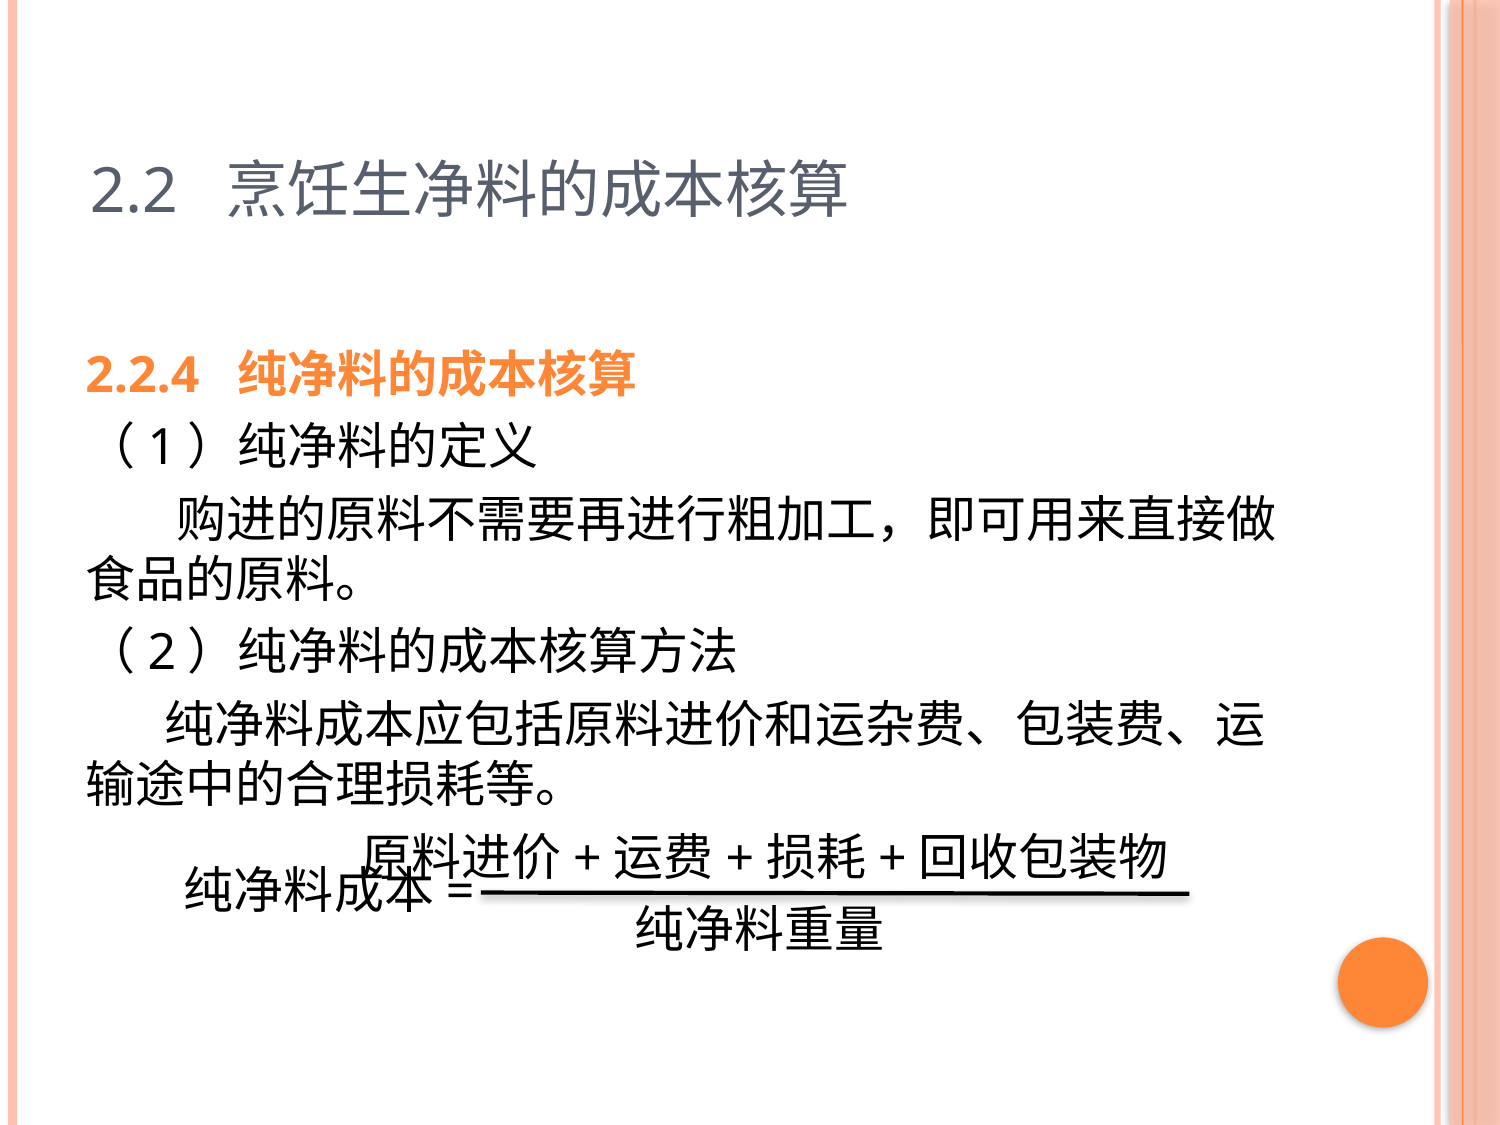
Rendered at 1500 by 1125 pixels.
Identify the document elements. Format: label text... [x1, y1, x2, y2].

title 2.2 烹饪生净料的成本核算 [75, 45, 1300, 233]
list 2.2.4 纯净料的成本核算 （1）纯净料的定义 购进的原料不需要再进行粗加工，即可用来直接做食品的原料。 （2）纯净料的成本核算方法 纯净料成本应包括原料进价和运杂费、包装费、运输途中的合理损耗等。 原料进价+运费+损耗+回收包装物 纯净料重量 [70, 262, 1324, 1063]
text_box 纯净料成本= [169, 851, 502, 926]
